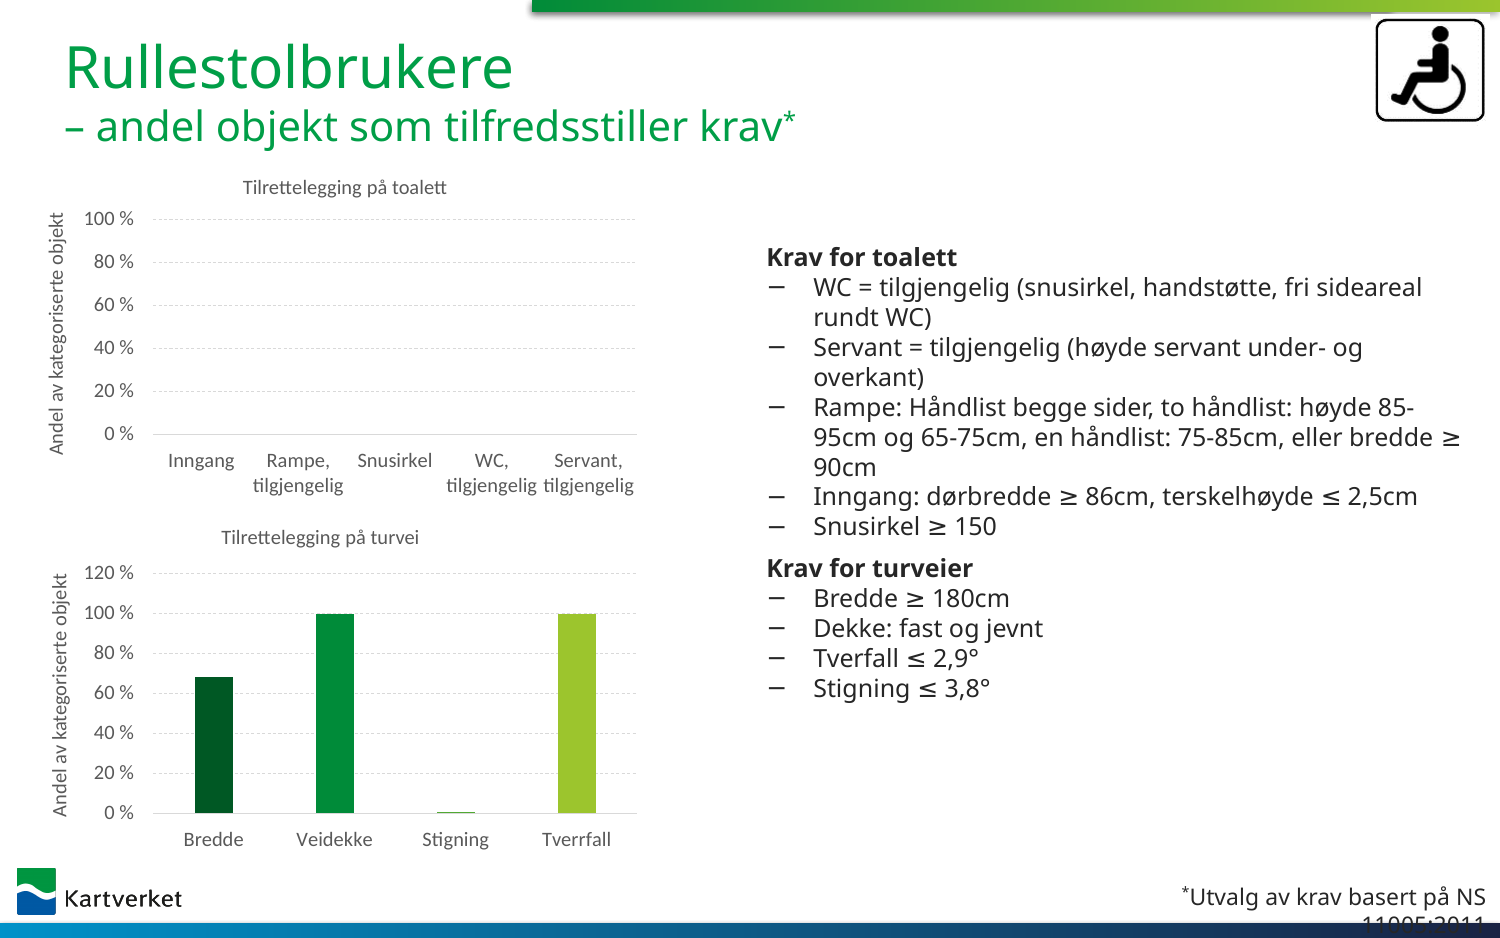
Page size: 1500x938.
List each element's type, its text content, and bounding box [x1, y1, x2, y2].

text_box *Utvalg av krav basert på NS 11005:2011 [1068, 873, 1500, 938]
picture [41, 166, 650, 505]
text_box Krav for toalett WC = tilgjengelig (snusirkel, handstøtte, fri sideareal rundt WC) Servant = tilgjengelig (høyde servant under- og overkant) Rampe: Håndlist begge sider, to håndlist: høyde 85-95cm og 65-75cm, en håndlist: 75-85cm, eller bredde ≥ 90cm Inngang: dørbredde ≥ 86cm, terskelhøyde ≤ 2,5cm Snusirkel ≥ 150 [751, 234, 1483, 545]
picture [1371, 13, 1491, 127]
text_box Rullestolbrukere – andel objekt som tilfredsstiller krav* [49, 14, 1431, 158]
picture [41, 520, 650, 859]
text_box Krav for turveier Bredde ≥ 180cm Dekke: fast og jevnt Tverfall ≤ 2,9° Stigning ≤ 3,8° [751, 545, 1483, 710]
